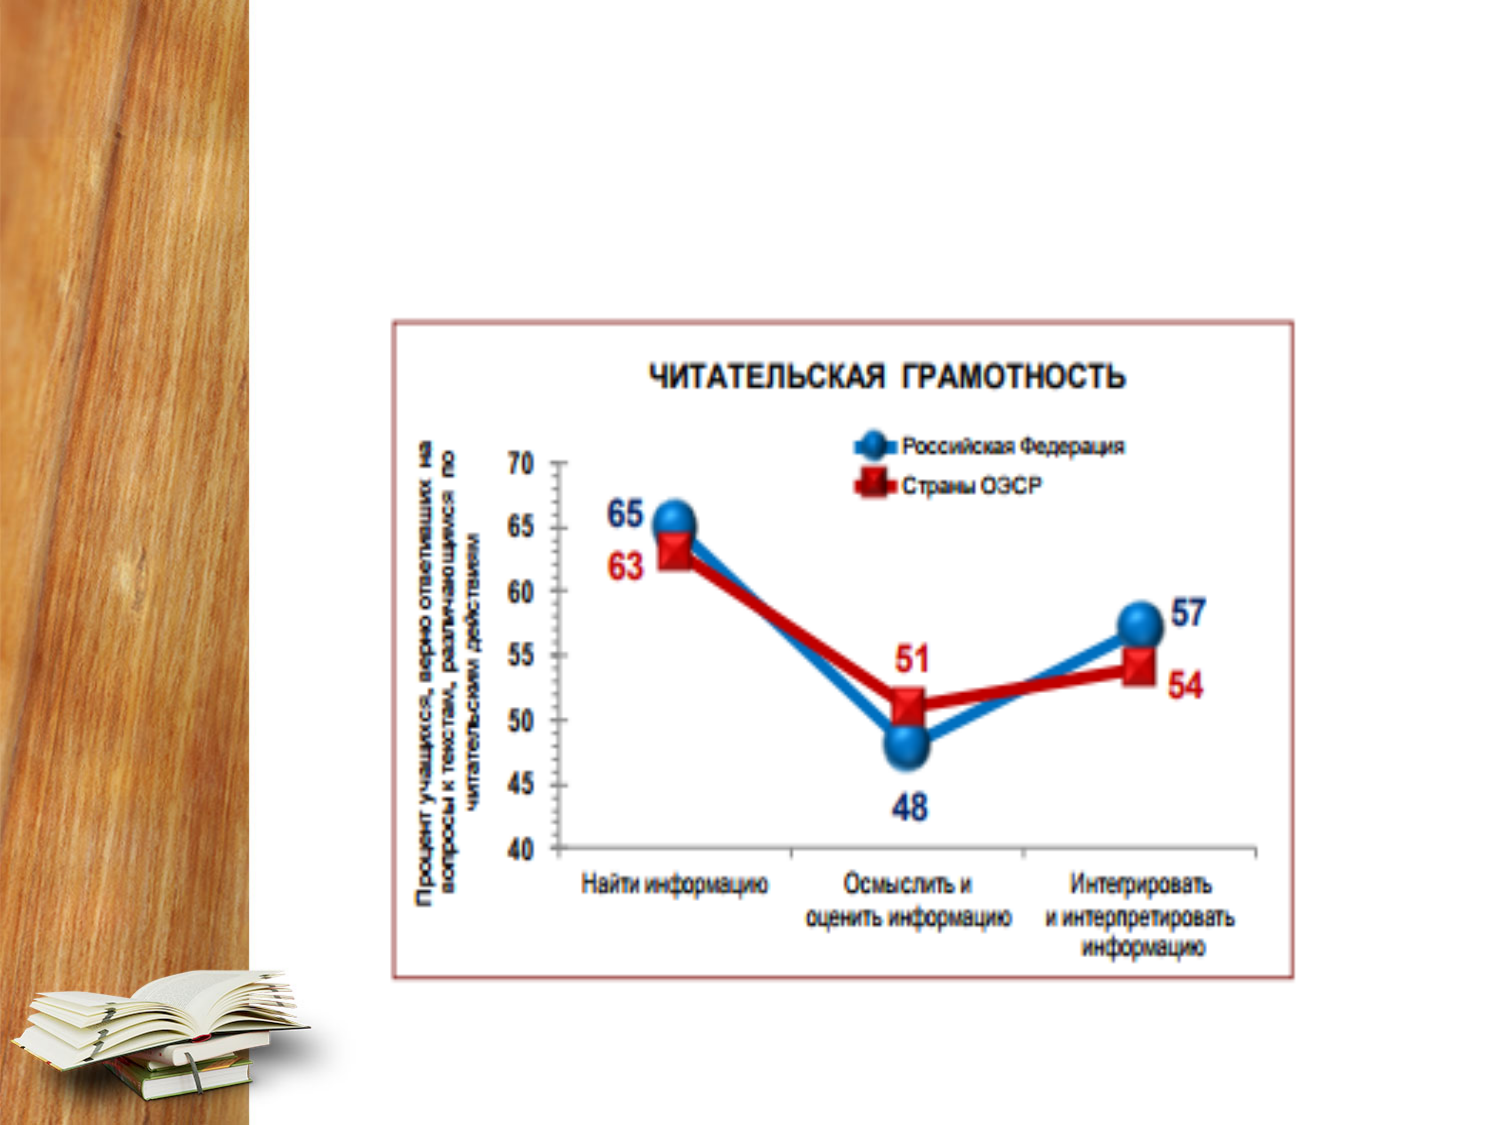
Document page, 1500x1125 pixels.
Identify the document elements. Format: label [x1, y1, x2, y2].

list [371, 314, 1318, 988]
picture [0, 0, 1500, 1125]
